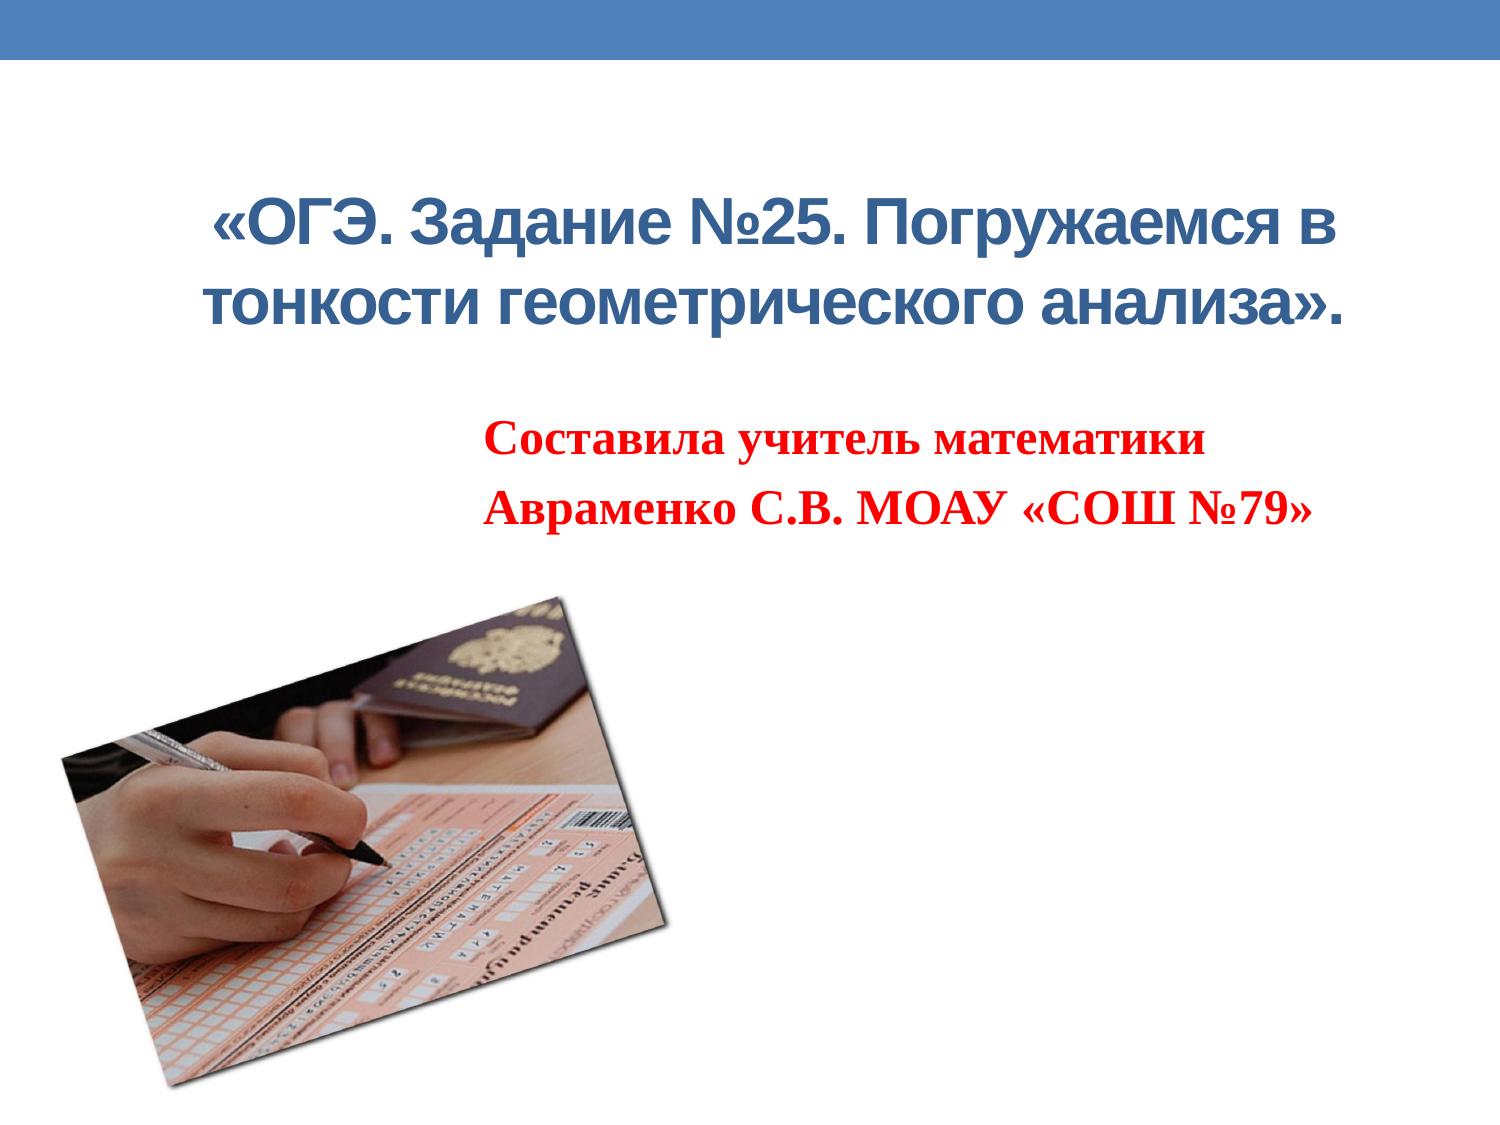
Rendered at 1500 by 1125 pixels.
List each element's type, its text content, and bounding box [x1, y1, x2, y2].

title «ОГЭ. Задание №25. Погружаемся в тонкости геометрического анализа». [96, 172, 1452, 344]
picture [51, 587, 675, 1097]
list Составила учитель математики Авраменко С.В. МОАУ «СОШ №79» [460, 397, 1430, 563]
